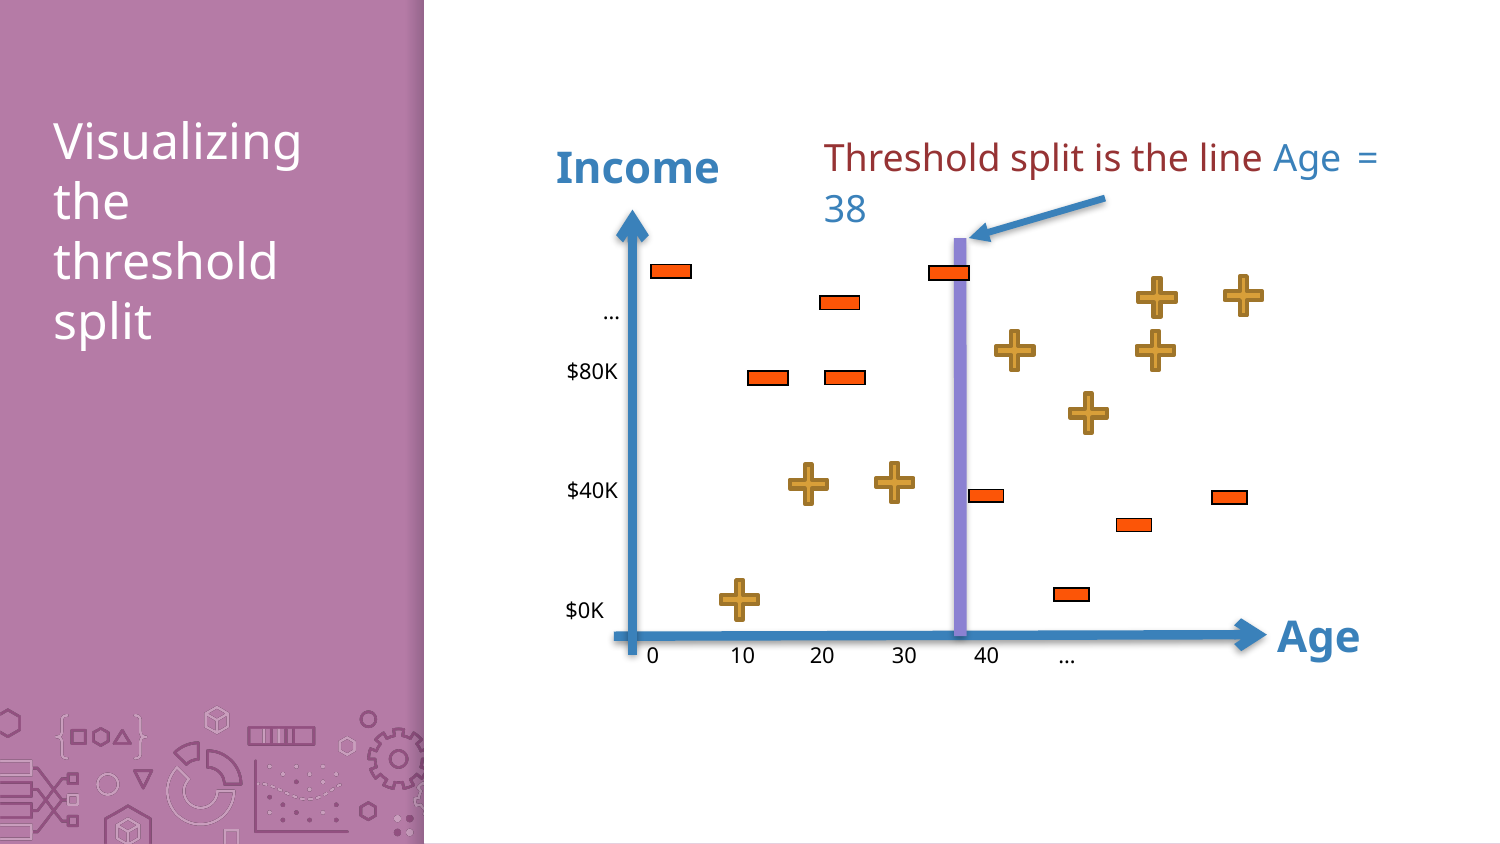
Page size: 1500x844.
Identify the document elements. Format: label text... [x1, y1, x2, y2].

text_box Income [541, 132, 735, 200]
text_box $80K [542, 350, 623, 392]
text_box $0K [527, 589, 623, 631]
text_box 0 [631, 646, 674, 676]
text_box 10 [715, 646, 770, 676]
text_box 40 [959, 646, 1014, 676]
title Visualizing the threshold split [38, 94, 375, 748]
text_box 20 [794, 646, 850, 676]
text_box 30 [877, 646, 932, 676]
text_box $40K [527, 469, 623, 511]
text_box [809, 126, 1435, 637]
text_box Age [1262, 645, 1376, 669]
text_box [650, 264, 1263, 620]
text_box … [1043, 646, 1091, 676]
text_box … [588, 290, 623, 332]
picture [0, 701, 424, 844]
